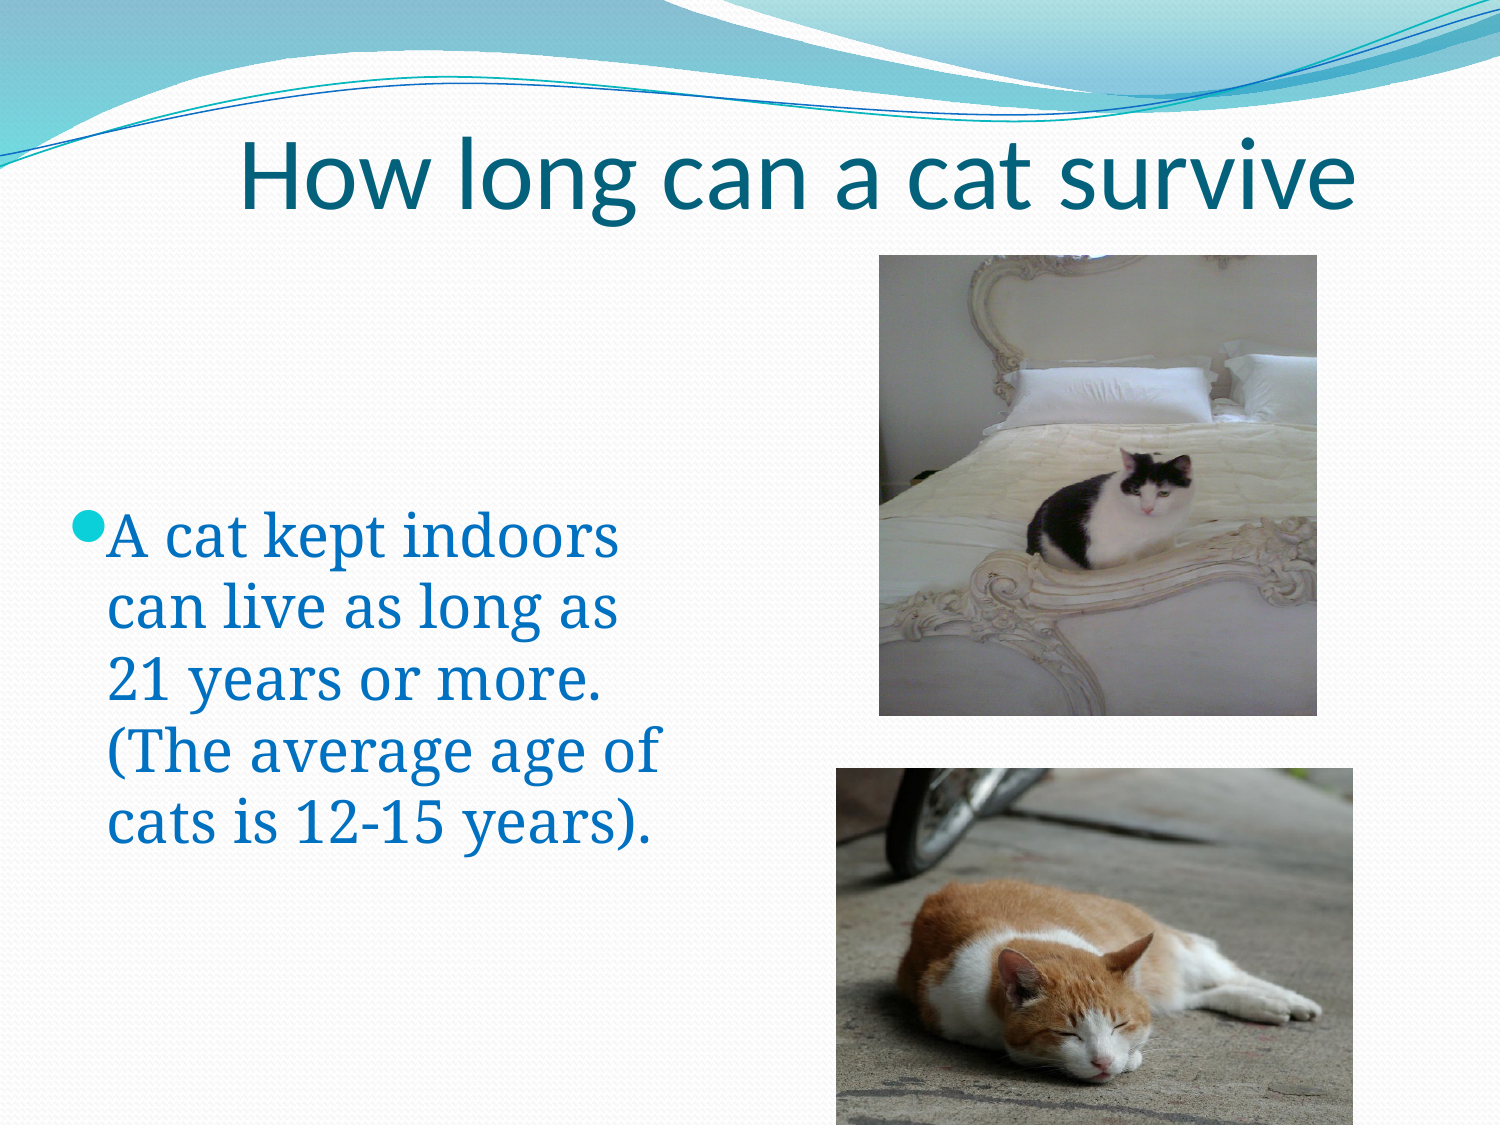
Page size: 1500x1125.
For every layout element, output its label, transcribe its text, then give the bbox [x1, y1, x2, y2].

list A cat kept indoors can live as long as 21 years or more. (The average age of cats is 12-15 years). [53, 444, 716, 1125]
picture [878, 255, 1318, 717]
picture [835, 768, 1353, 1125]
title How long can a cat survive [123, 42, 1474, 231]
